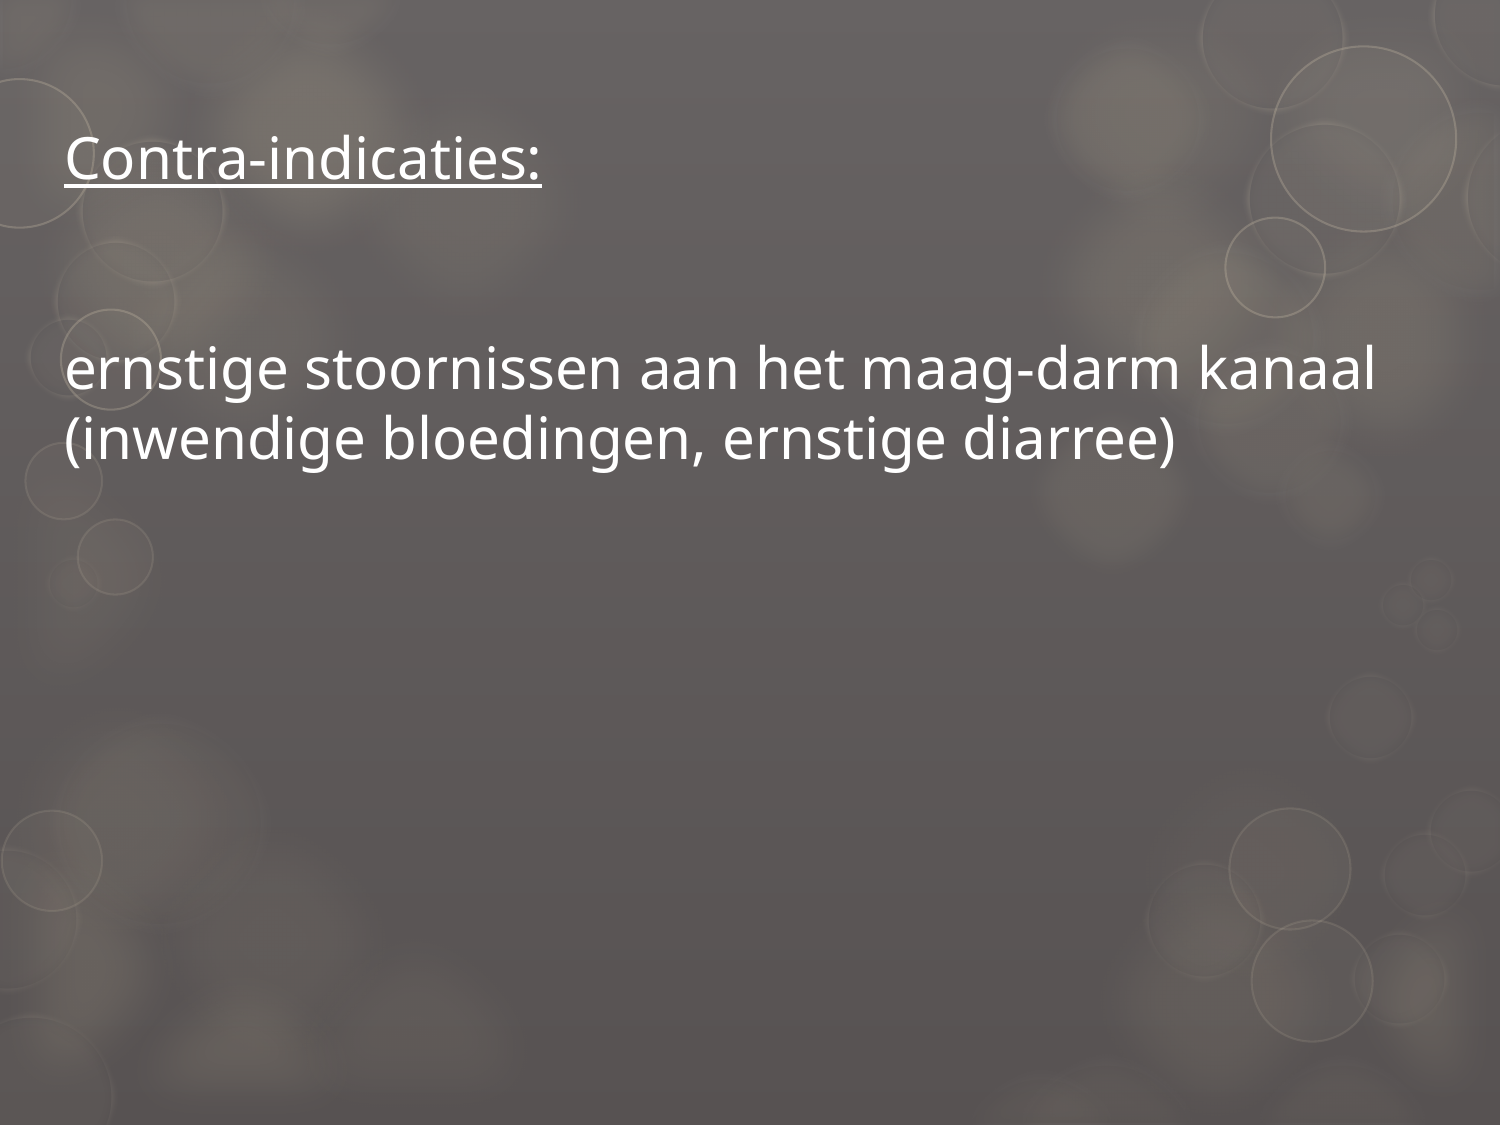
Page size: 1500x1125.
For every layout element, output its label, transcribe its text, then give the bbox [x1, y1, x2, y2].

text_box Contra-indicaties: ernstige stoornissen aan het maag-darm kanaal (inwendige bloedingen, ernstige diarree) [49, 113, 1444, 549]
